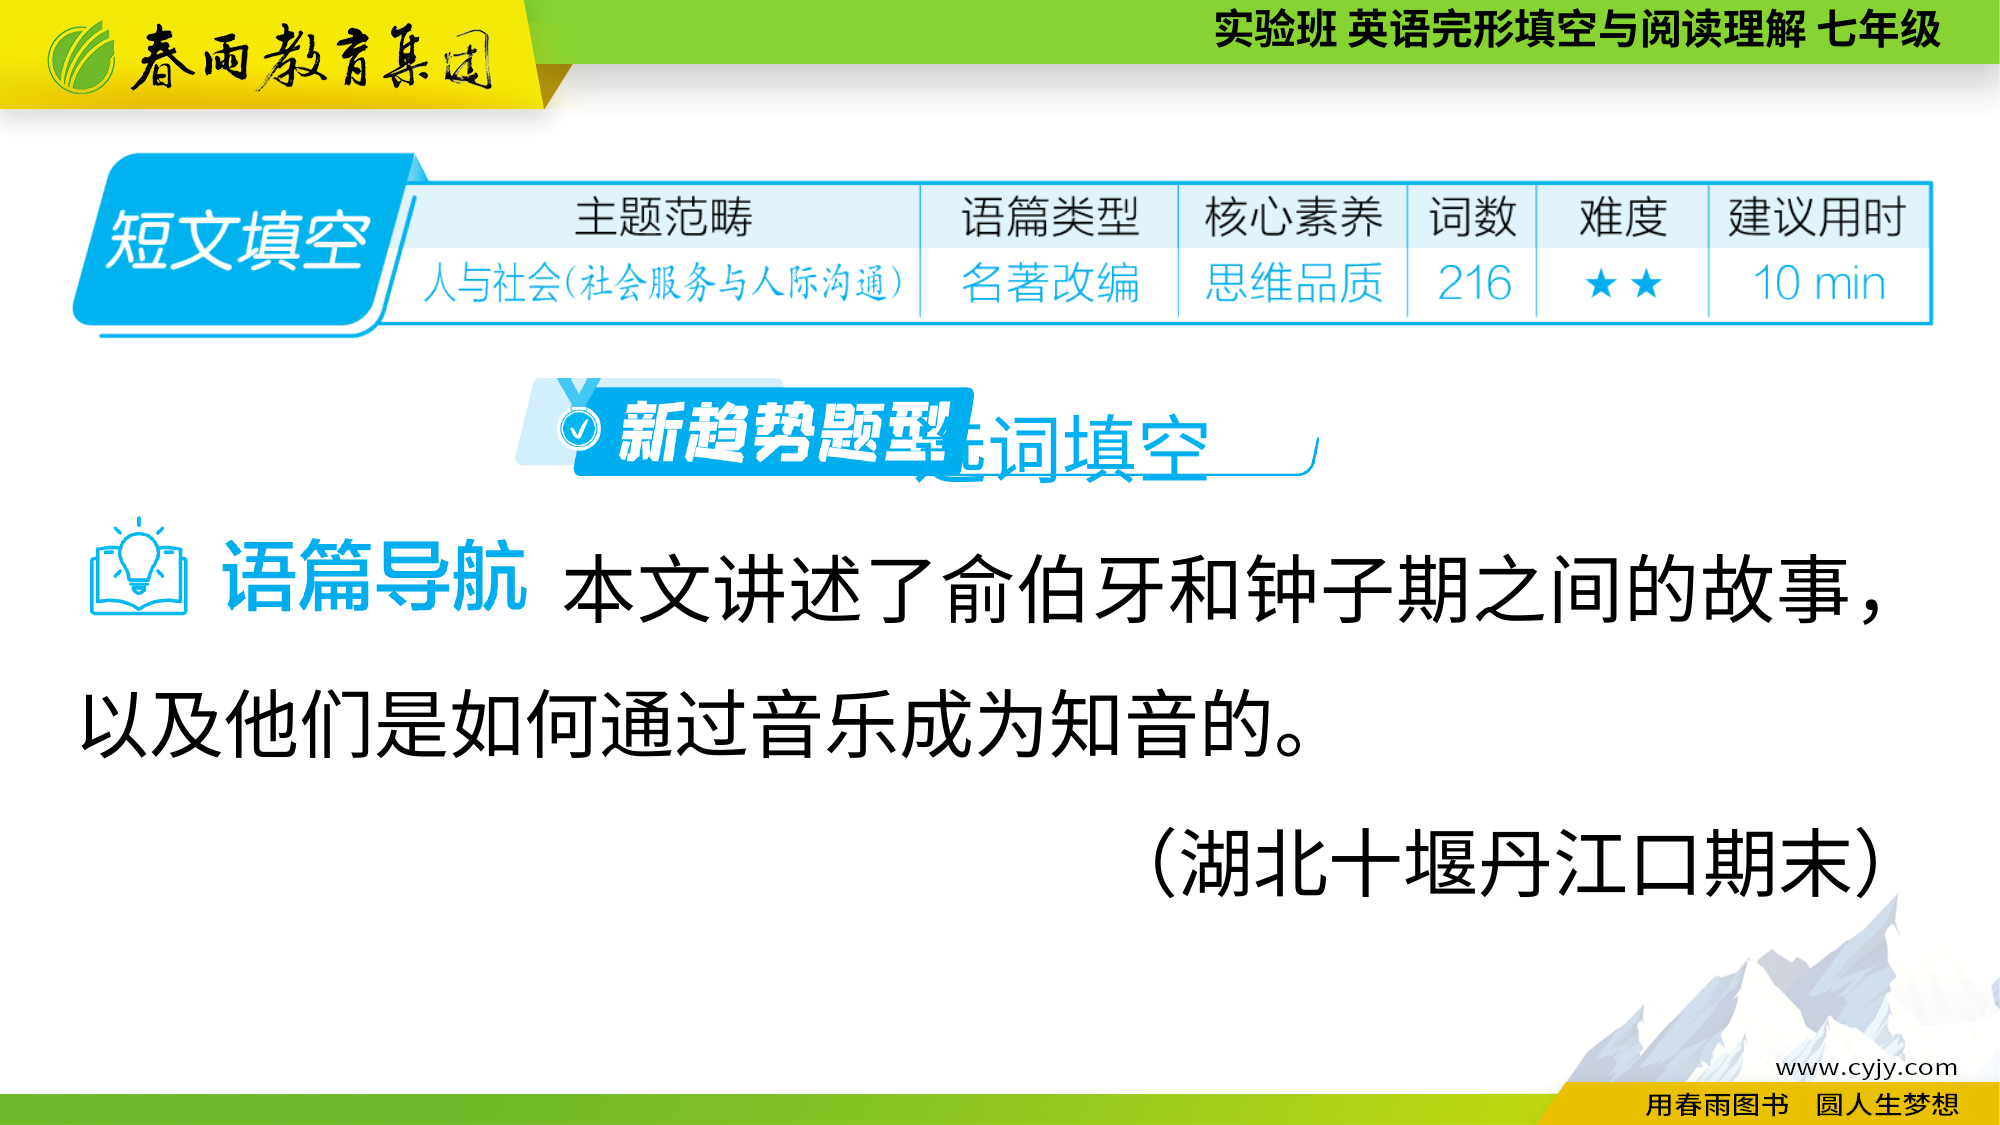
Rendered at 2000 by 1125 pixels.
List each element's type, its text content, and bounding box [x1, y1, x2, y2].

text_box 选词填空 [59, 357, 1944, 490]
text_box （湖北十堰丹江口期末） [834, 763, 1944, 914]
list 本文讲述了俞伯牙和钟子期之间的故事，以及他们是如何通过音乐成为知音的。 [59, 490, 1944, 761]
picture [0, 0, 2000, 1125]
